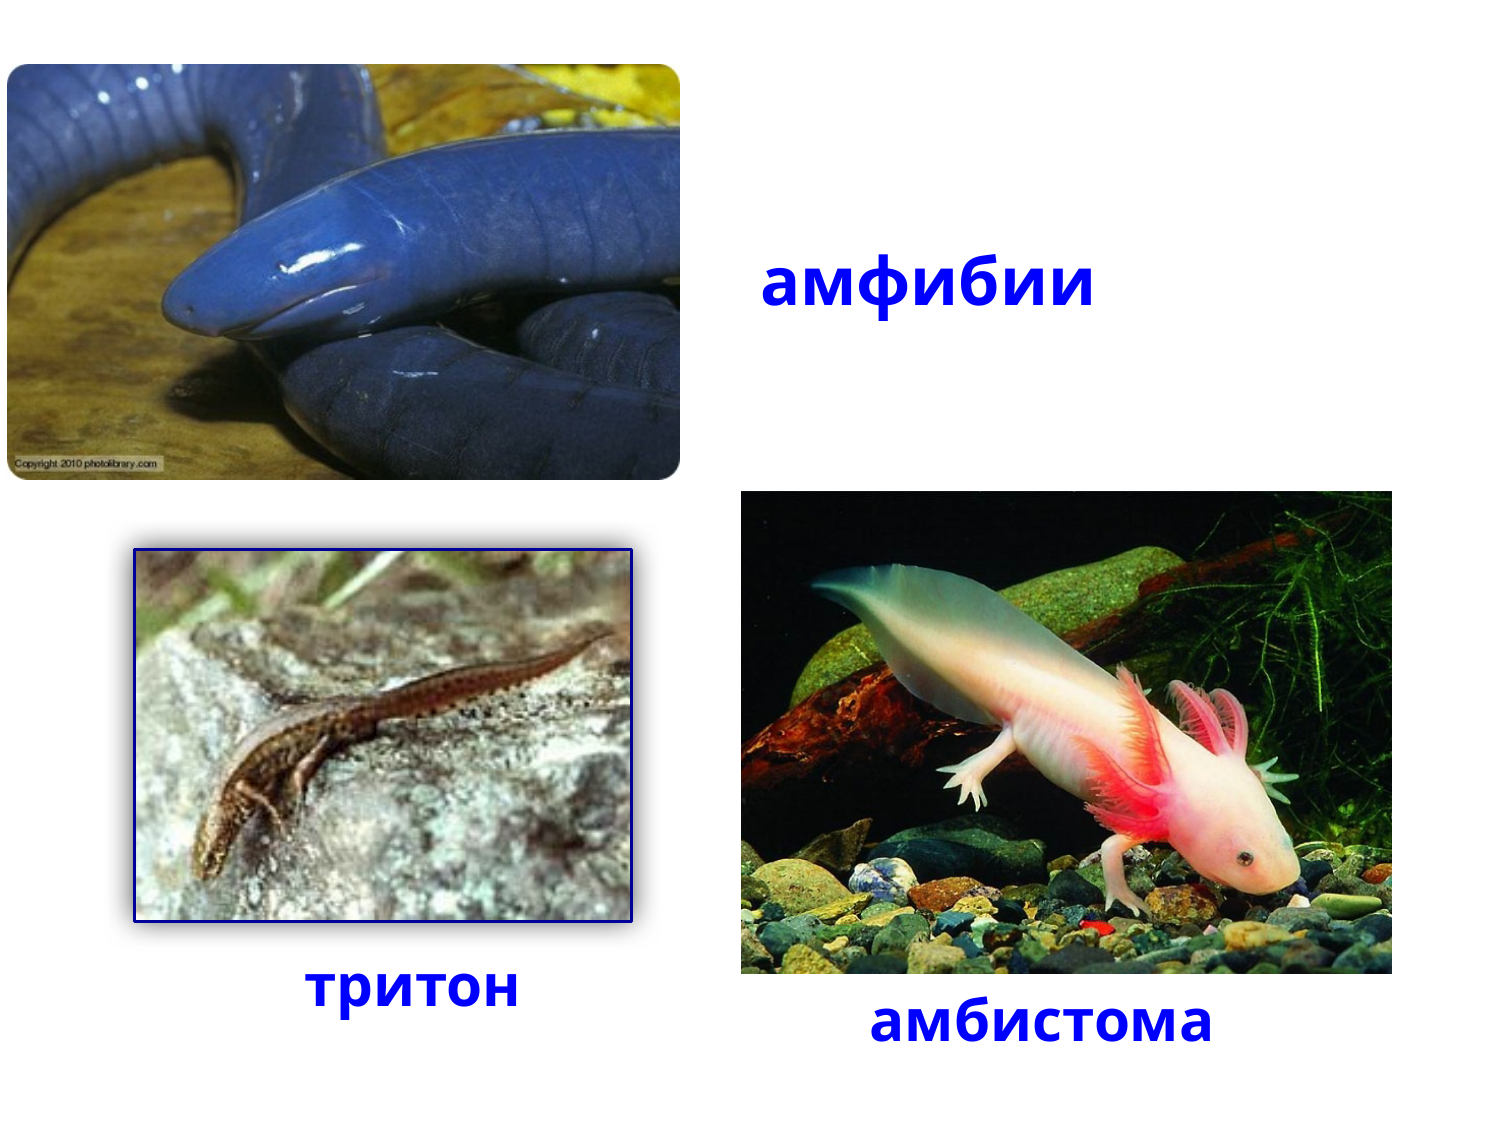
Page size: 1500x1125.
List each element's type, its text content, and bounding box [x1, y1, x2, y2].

picture [741, 491, 1393, 974]
text_box тритон [289, 940, 561, 1026]
picture [135, 550, 631, 920]
text_box амфибии [745, 230, 1112, 326]
picture [7, 64, 680, 480]
text_box амбистома [854, 982, 1235, 1061]
